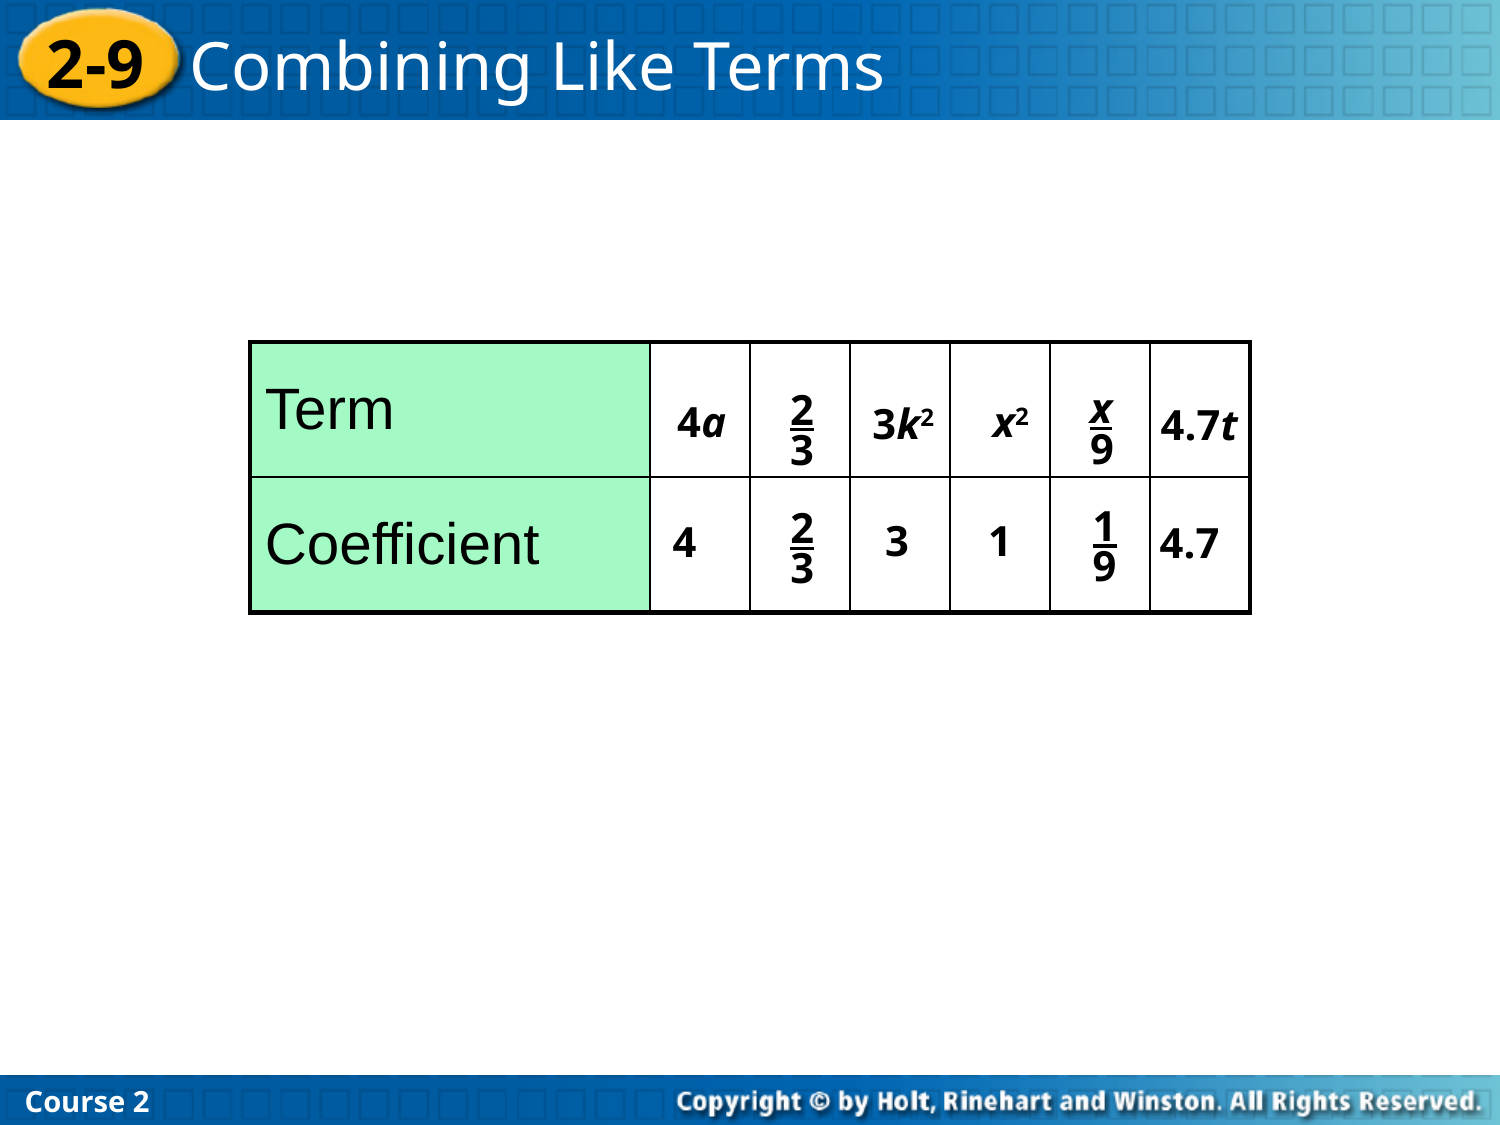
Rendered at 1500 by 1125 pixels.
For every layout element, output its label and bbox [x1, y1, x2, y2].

text_box [0, 0, 1500, 1125]
